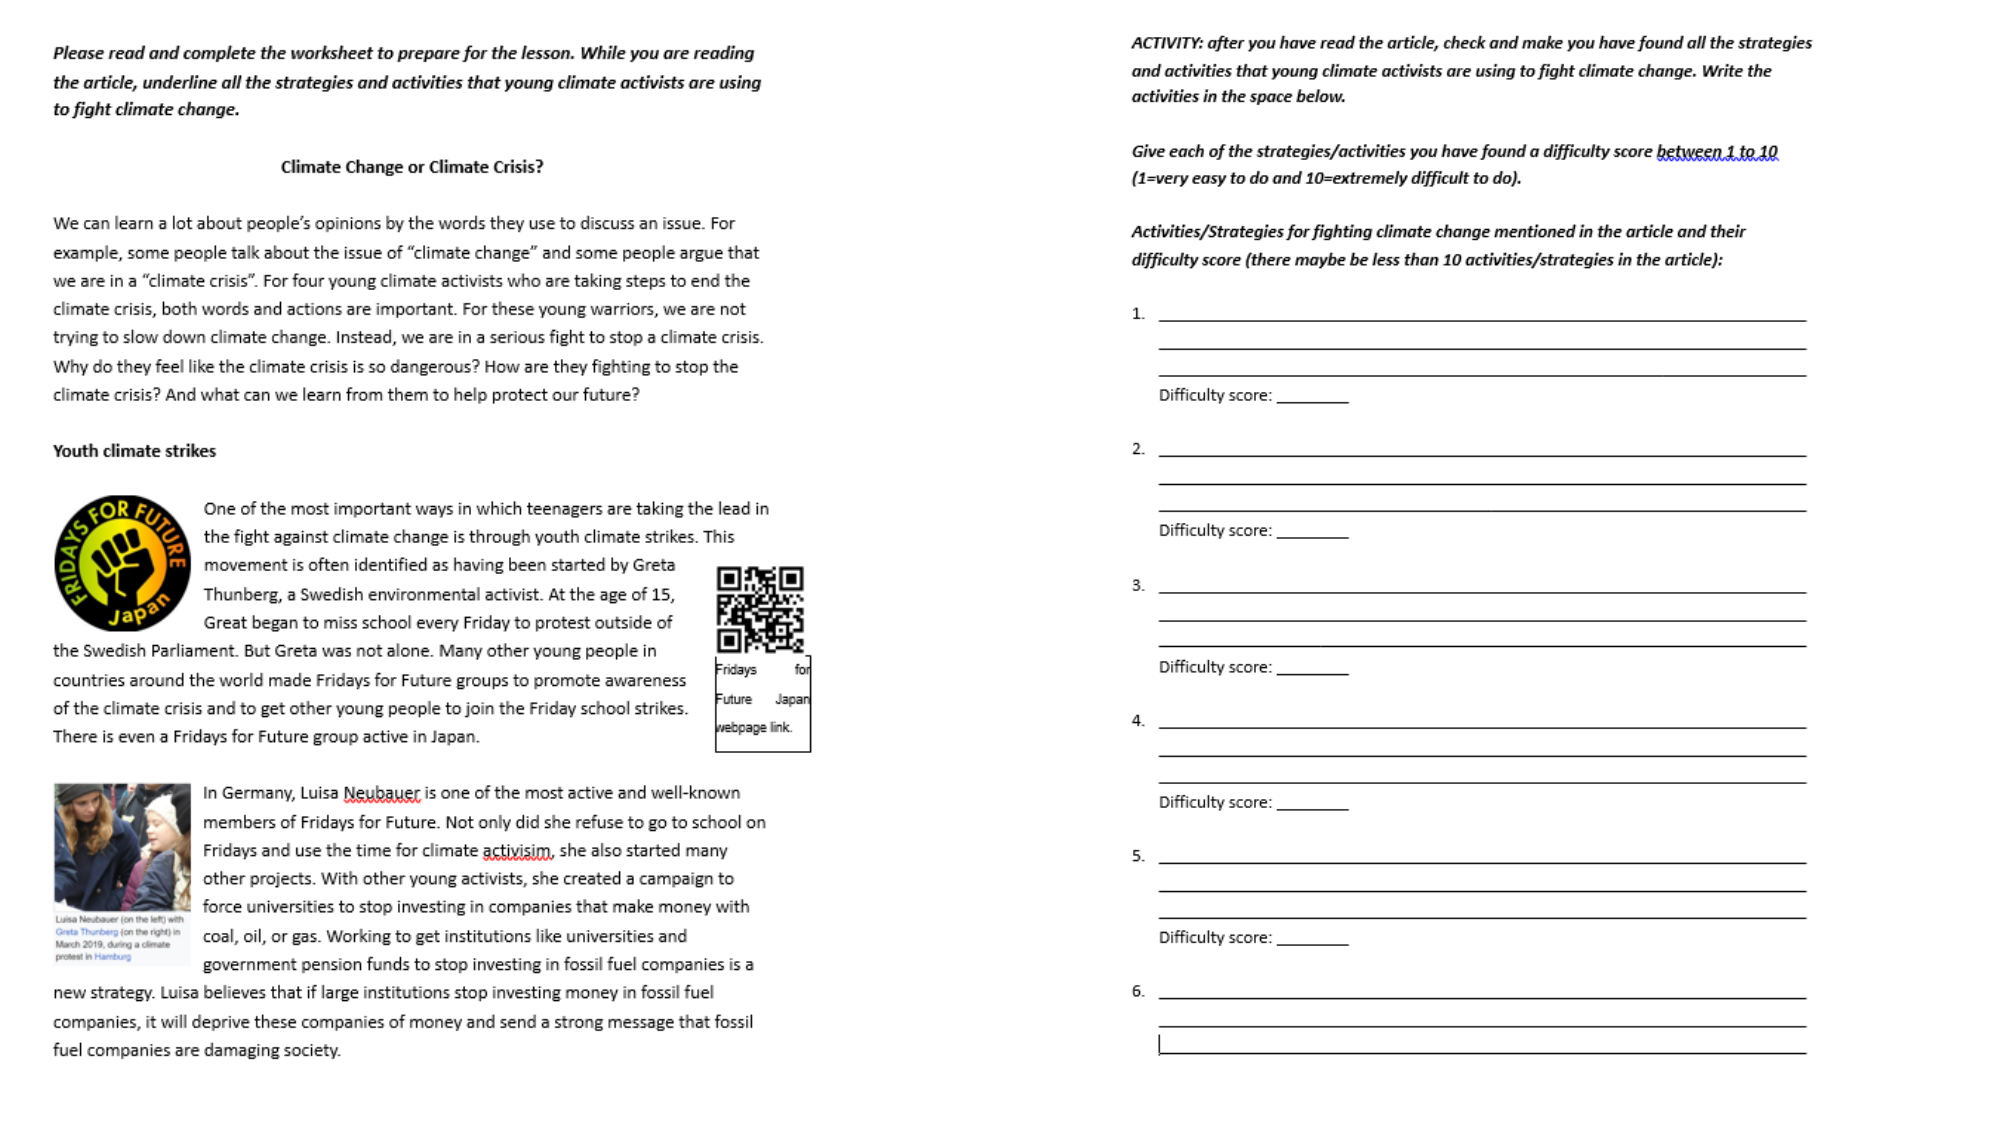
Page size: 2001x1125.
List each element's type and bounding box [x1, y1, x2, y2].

picture [1125, 29, 1830, 1077]
picture [46, 40, 819, 1074]
